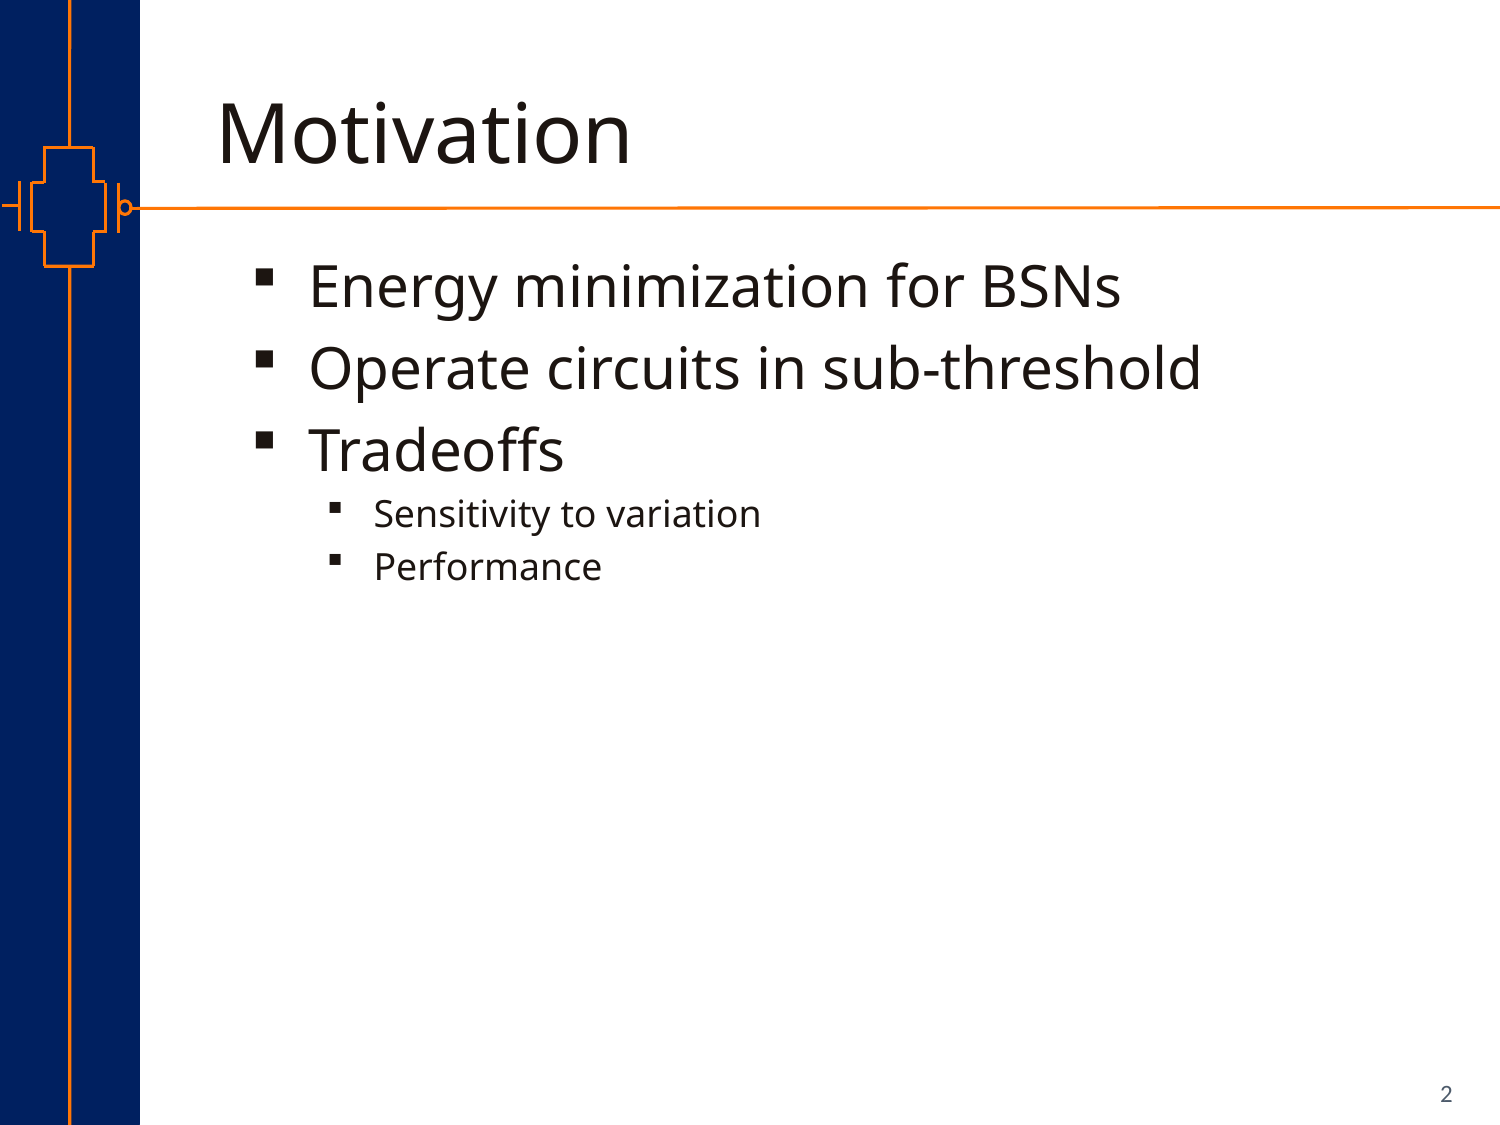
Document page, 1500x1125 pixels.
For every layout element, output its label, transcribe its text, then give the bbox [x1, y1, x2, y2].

slide_number 2 [1425, 1062, 1488, 1123]
list Energy minimization for BSNs Operate circuits in sub-threshold Tradeoffs Sensitivity to variation Performance [236, 242, 1351, 1063]
title Motivation [200, 0, 1388, 188]
